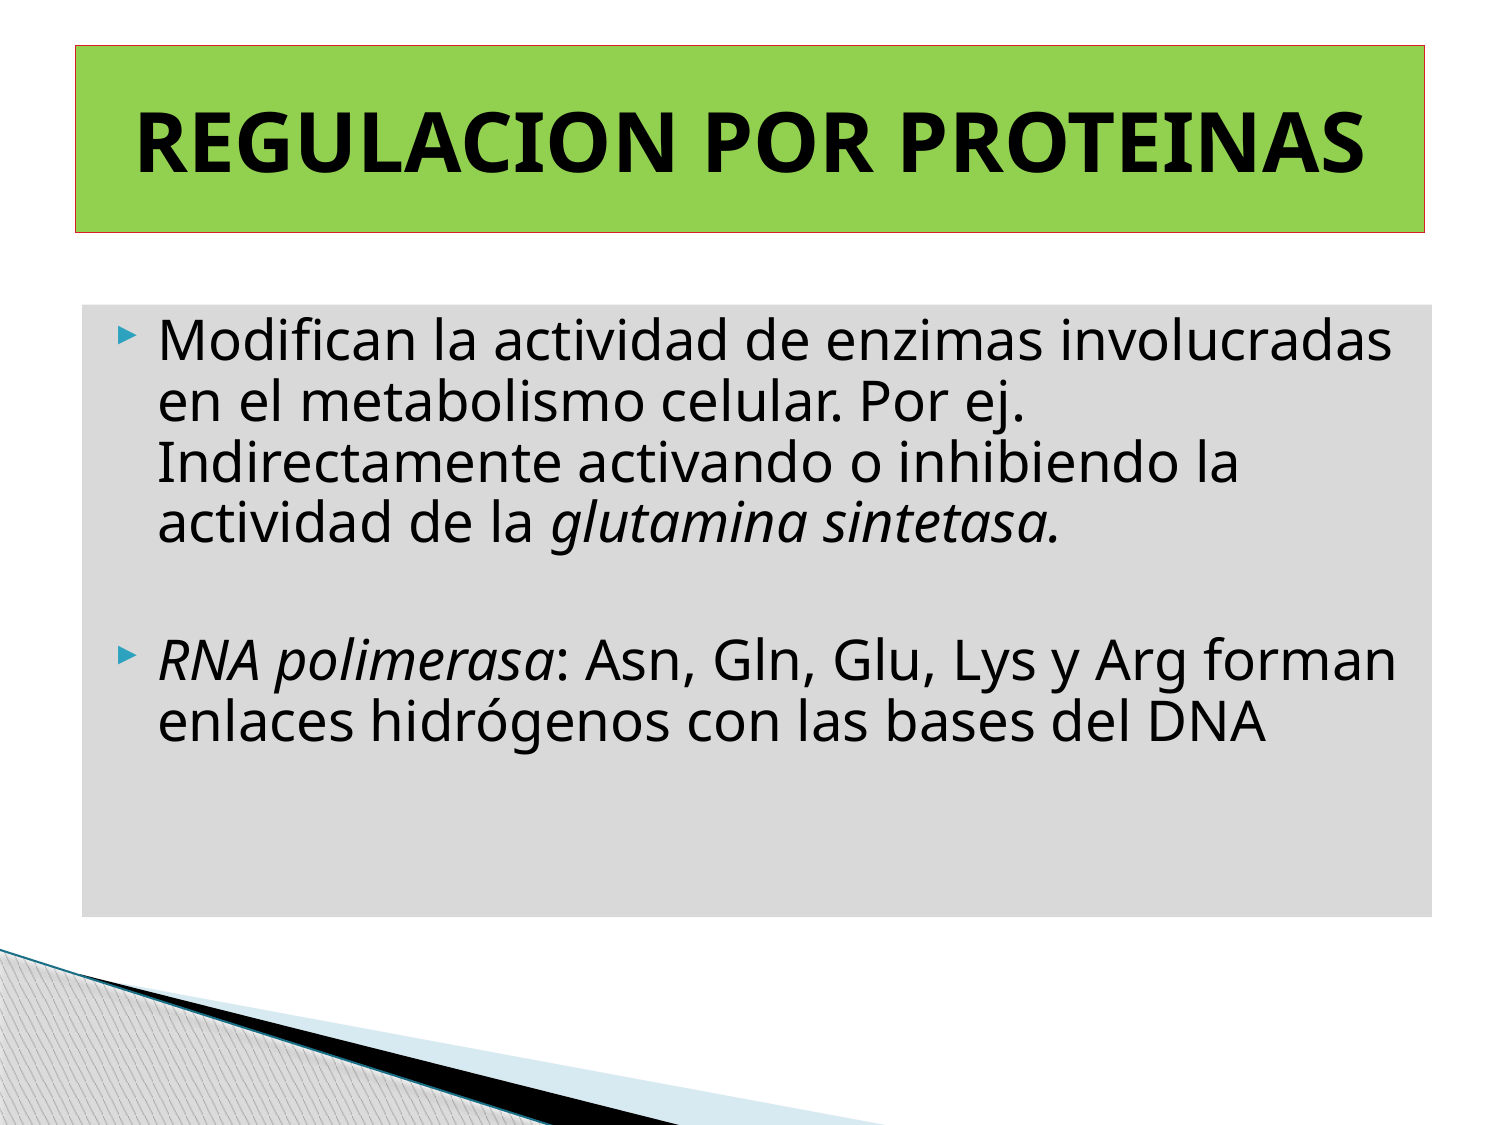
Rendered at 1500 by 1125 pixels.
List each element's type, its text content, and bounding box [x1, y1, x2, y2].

title REGULACION POR PROTEINAS [75, 45, 1425, 233]
list Modifican la actividad de enzimas involucradas en el metabolismo celular. Por ej. Indirectamente activando o inhibiendo la actividad de la glutamina sintetasa. RNA polimerasa: Asn, Gln, Glu, Lys y Arg forman enlaces hidrógenos con las bases del DNA [81, 304, 1433, 918]
